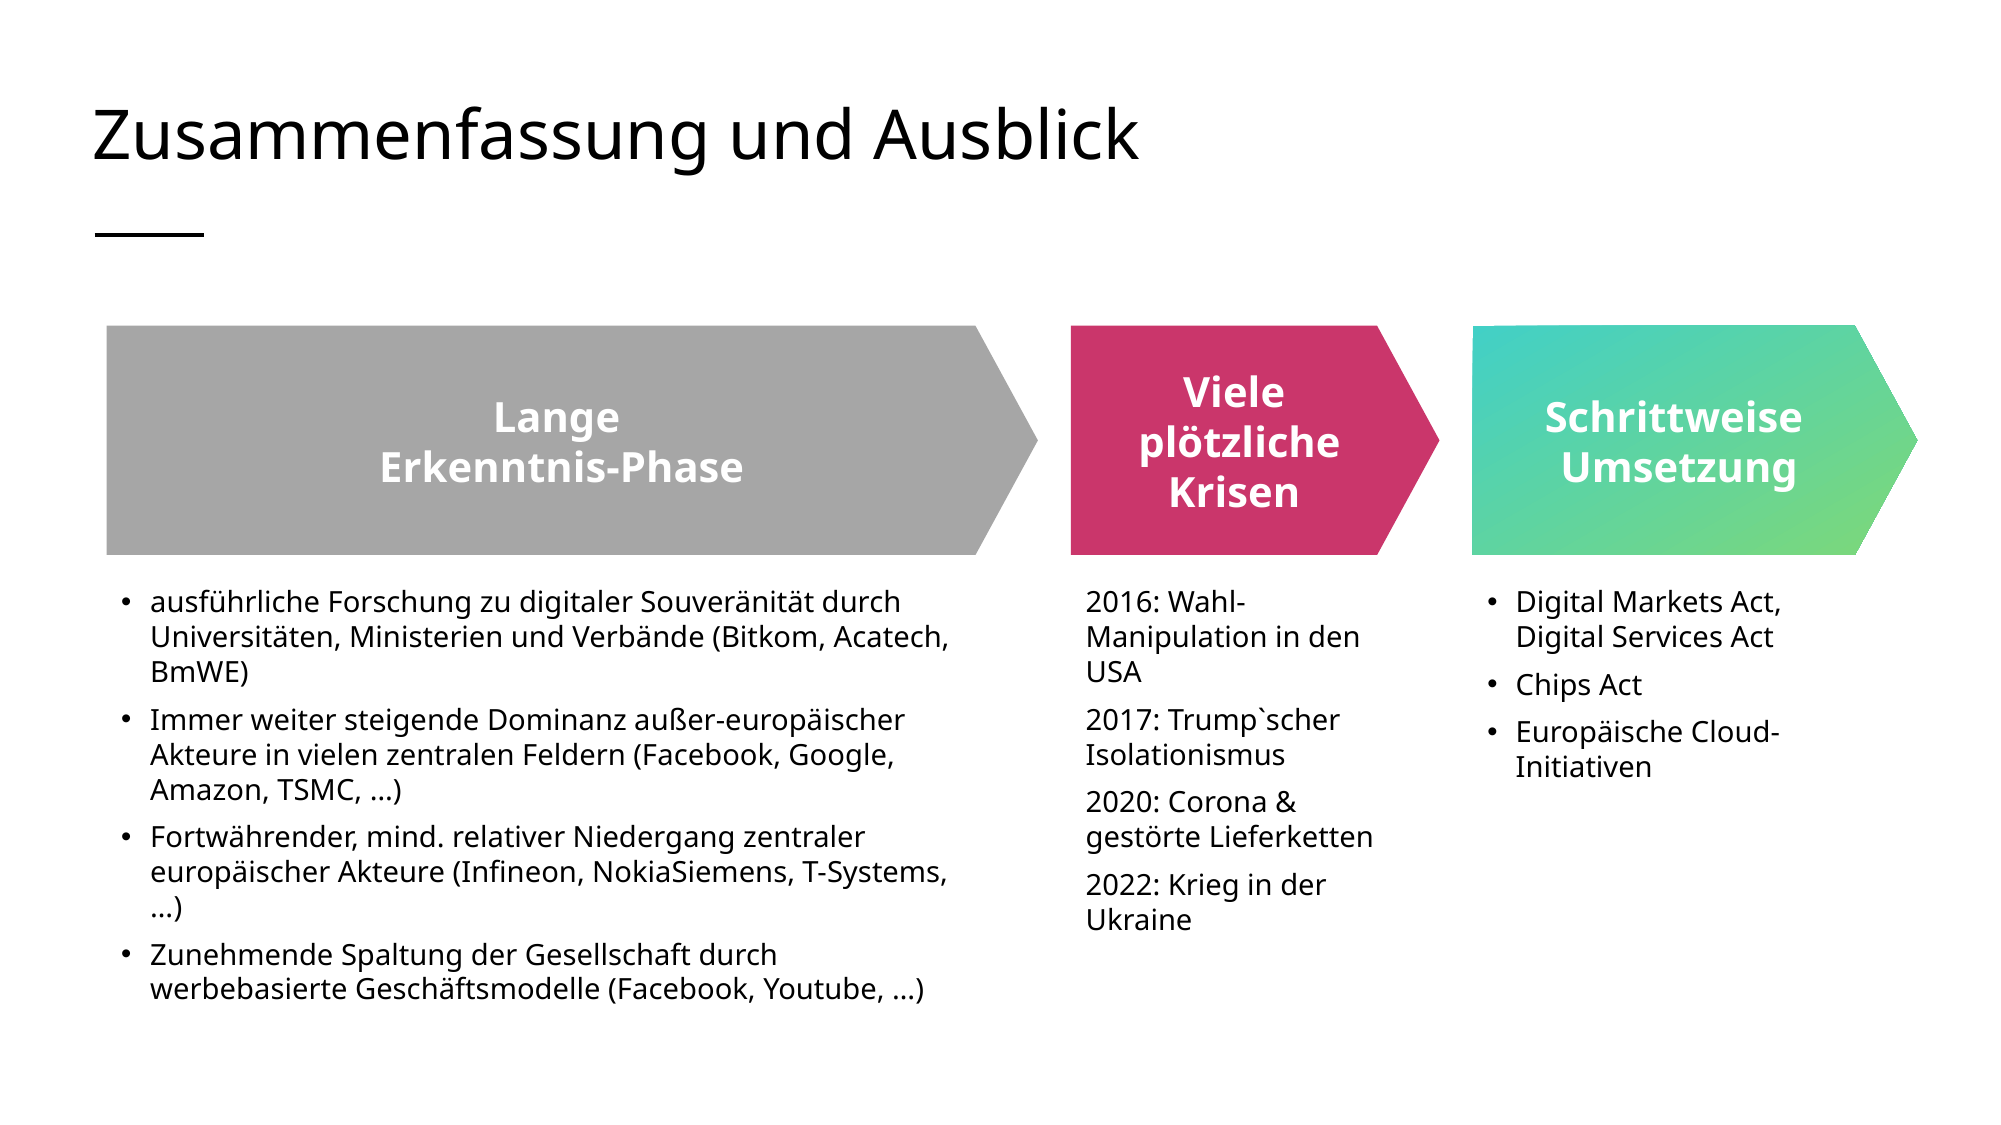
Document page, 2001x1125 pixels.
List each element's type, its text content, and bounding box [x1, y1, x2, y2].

text_box 2016: Wahl-Manipulation in den USA 2017: Trump`scher Isolationismus 2020: Corona & gestörte Lieferketten 2022: Krieg in der Ukraine [1070, 576, 1407, 944]
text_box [106, 325, 1918, 555]
text_box Digital Markets Act, Digital Services Act Chips Act Europäische Cloud-Initiativen [1472, 576, 1865, 791]
title Zusammenfassung und Ausblick [77, 67, 1803, 197]
text_box ausführliche Forschung zu digitaler Souveränität durch Universitäten, Ministerien und Verbände (Bitkom, Acatech, BmWE) Immer weiter steigende Dominanz außer-europäischer Akteure in vielen zentralen Feldern (Facebook, Google, Amazon, TSMC, …) Fortwährender, mind. relativer Niedergang zentraler europäischer Akteure (Infineon, NokiaSiemens, T-Systems, …) Zunehmende Spaltung der Gesellschaft durch werbebasierte Geschäftsmodelle (Facebook, Youtube, …) [106, 576, 974, 1014]
